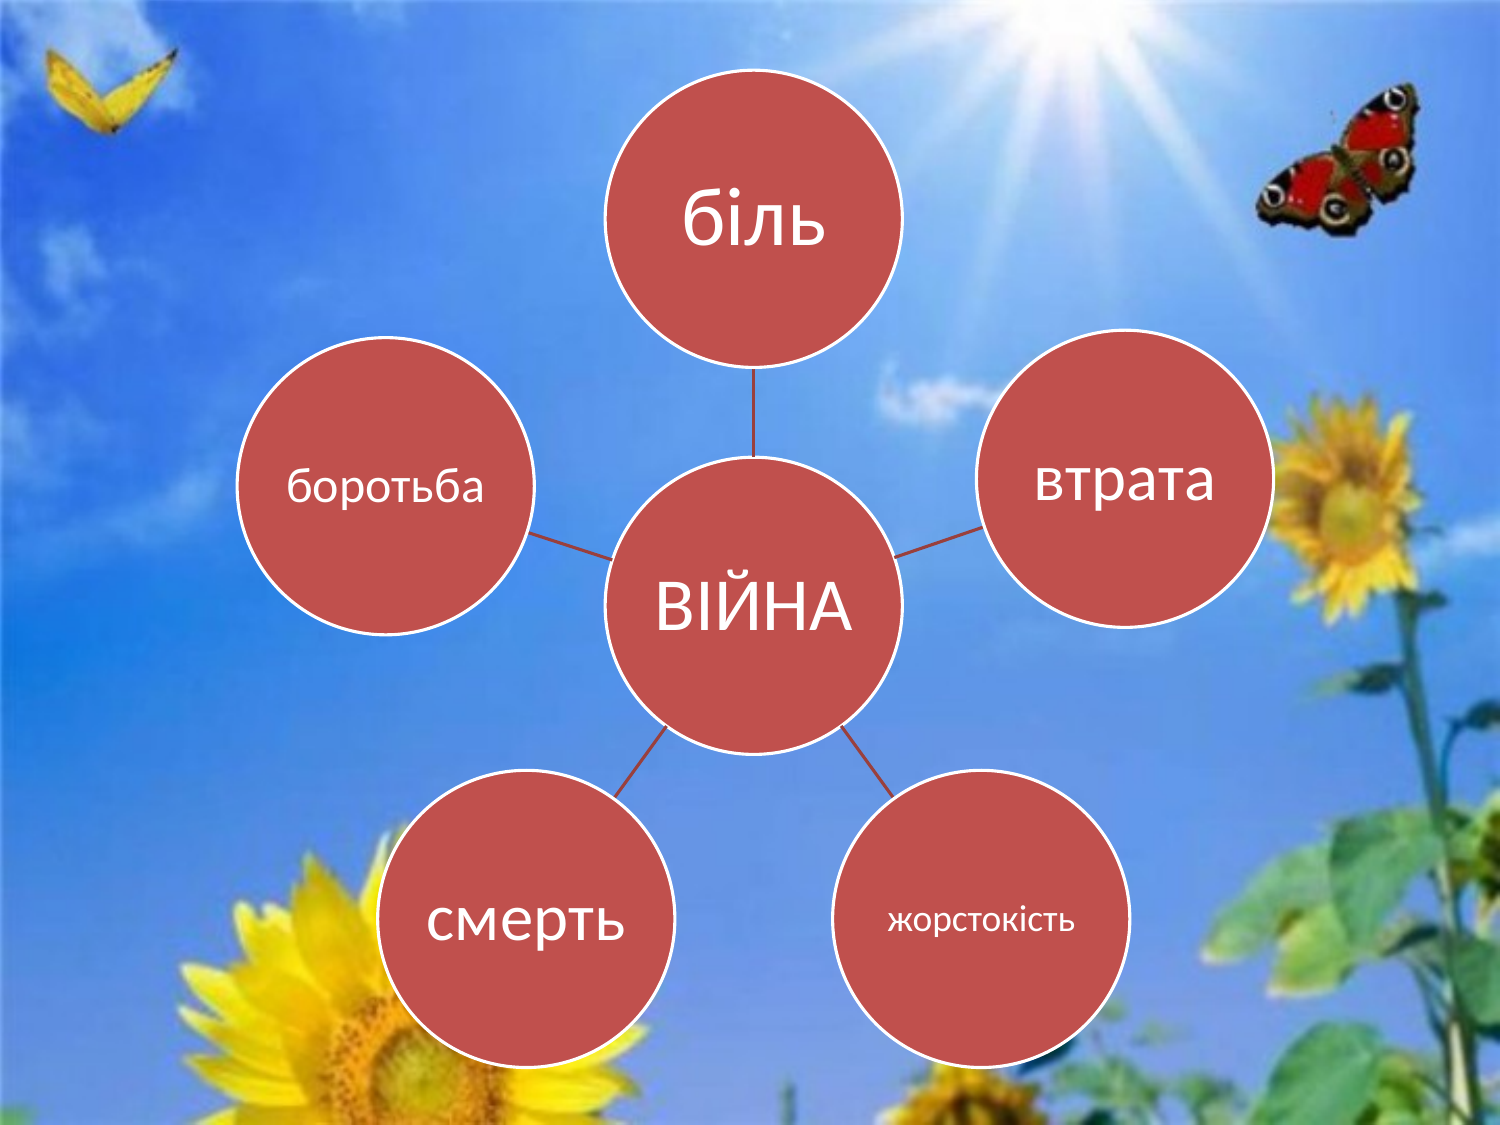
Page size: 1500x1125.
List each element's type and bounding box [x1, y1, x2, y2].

picture [0, 0, 1500, 1125]
list [40, 66, 1467, 1072]
